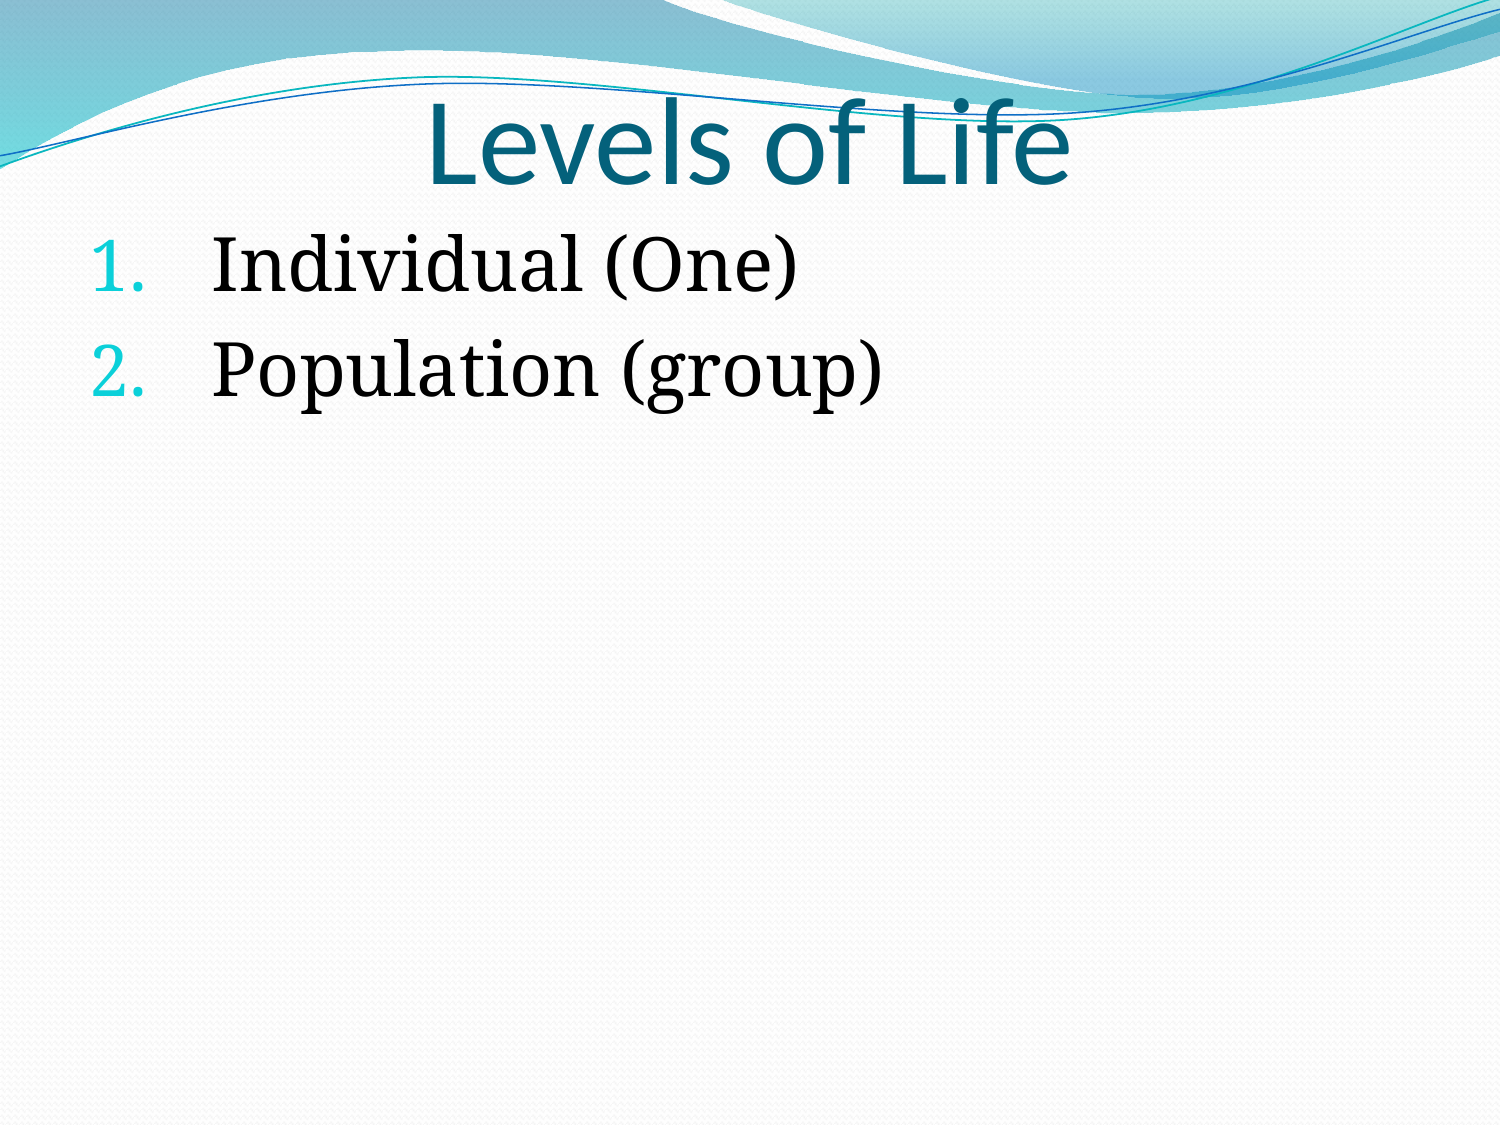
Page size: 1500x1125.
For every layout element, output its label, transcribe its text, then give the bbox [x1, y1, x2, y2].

list Individual (One) Population (group) [75, 209, 1425, 1063]
title Levels of Life [75, 21, 1425, 209]
